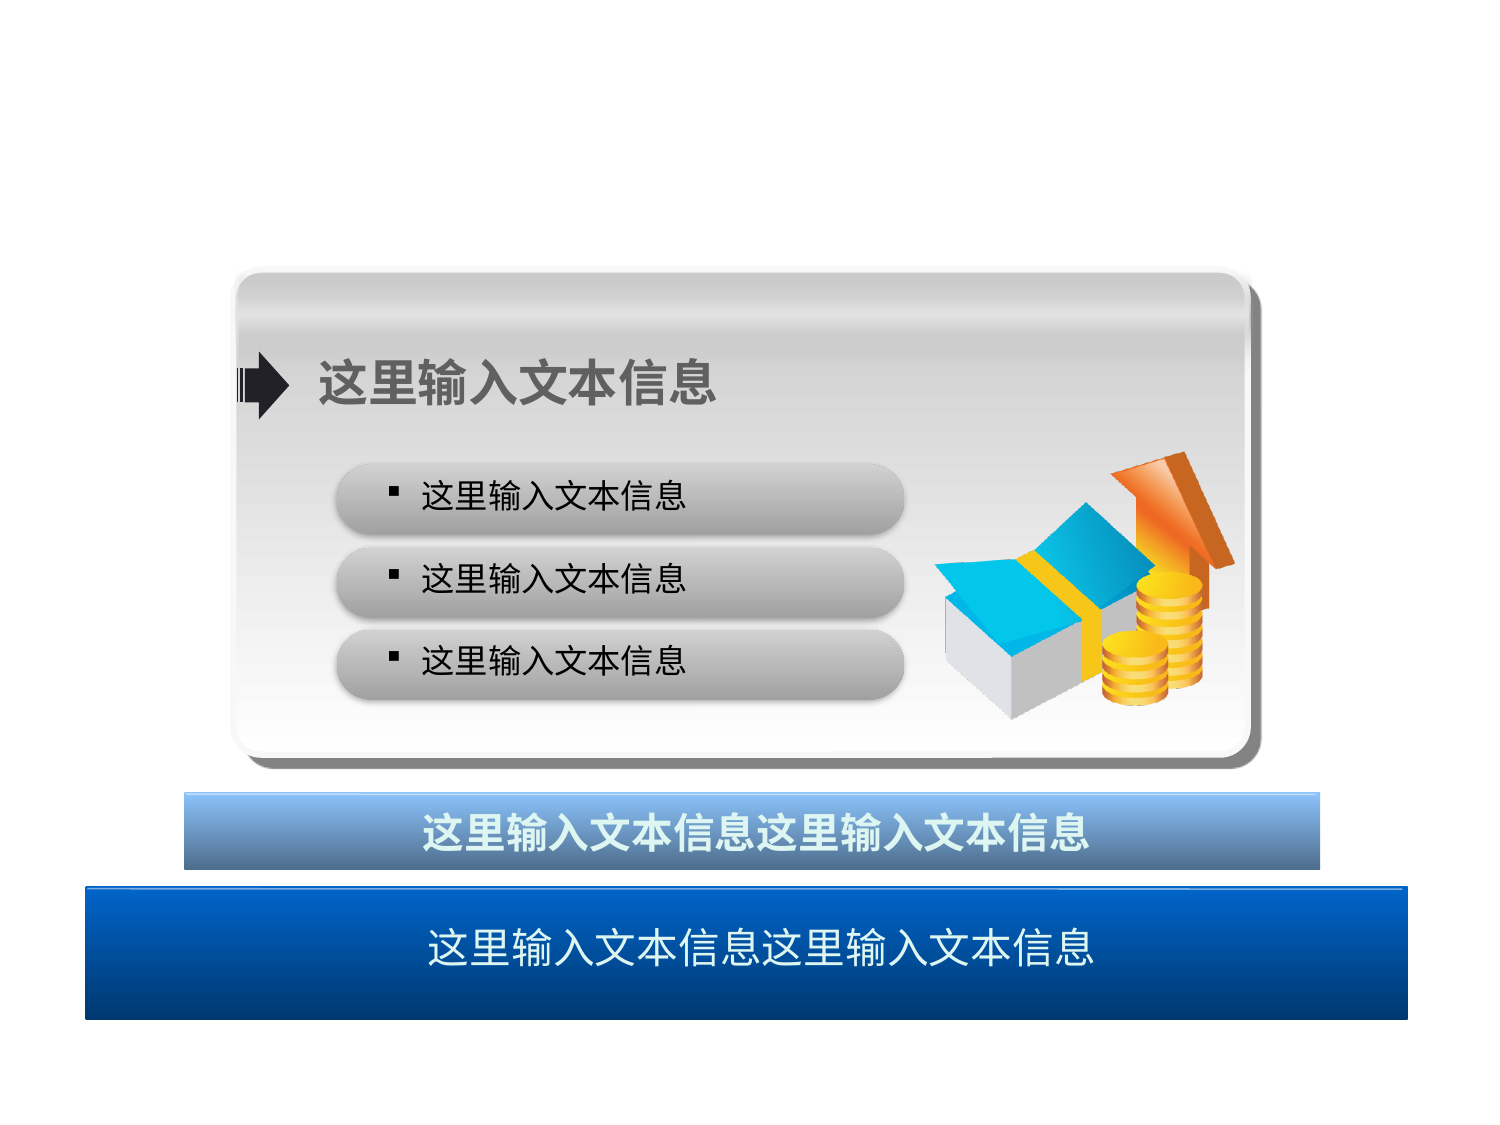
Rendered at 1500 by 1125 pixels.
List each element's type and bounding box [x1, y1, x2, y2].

text_box [184, 792, 1321, 870]
text_box [85, 886, 1408, 1020]
picture [934, 451, 1235, 720]
text_box [233, 269, 1250, 755]
text_box [236, 344, 736, 421]
